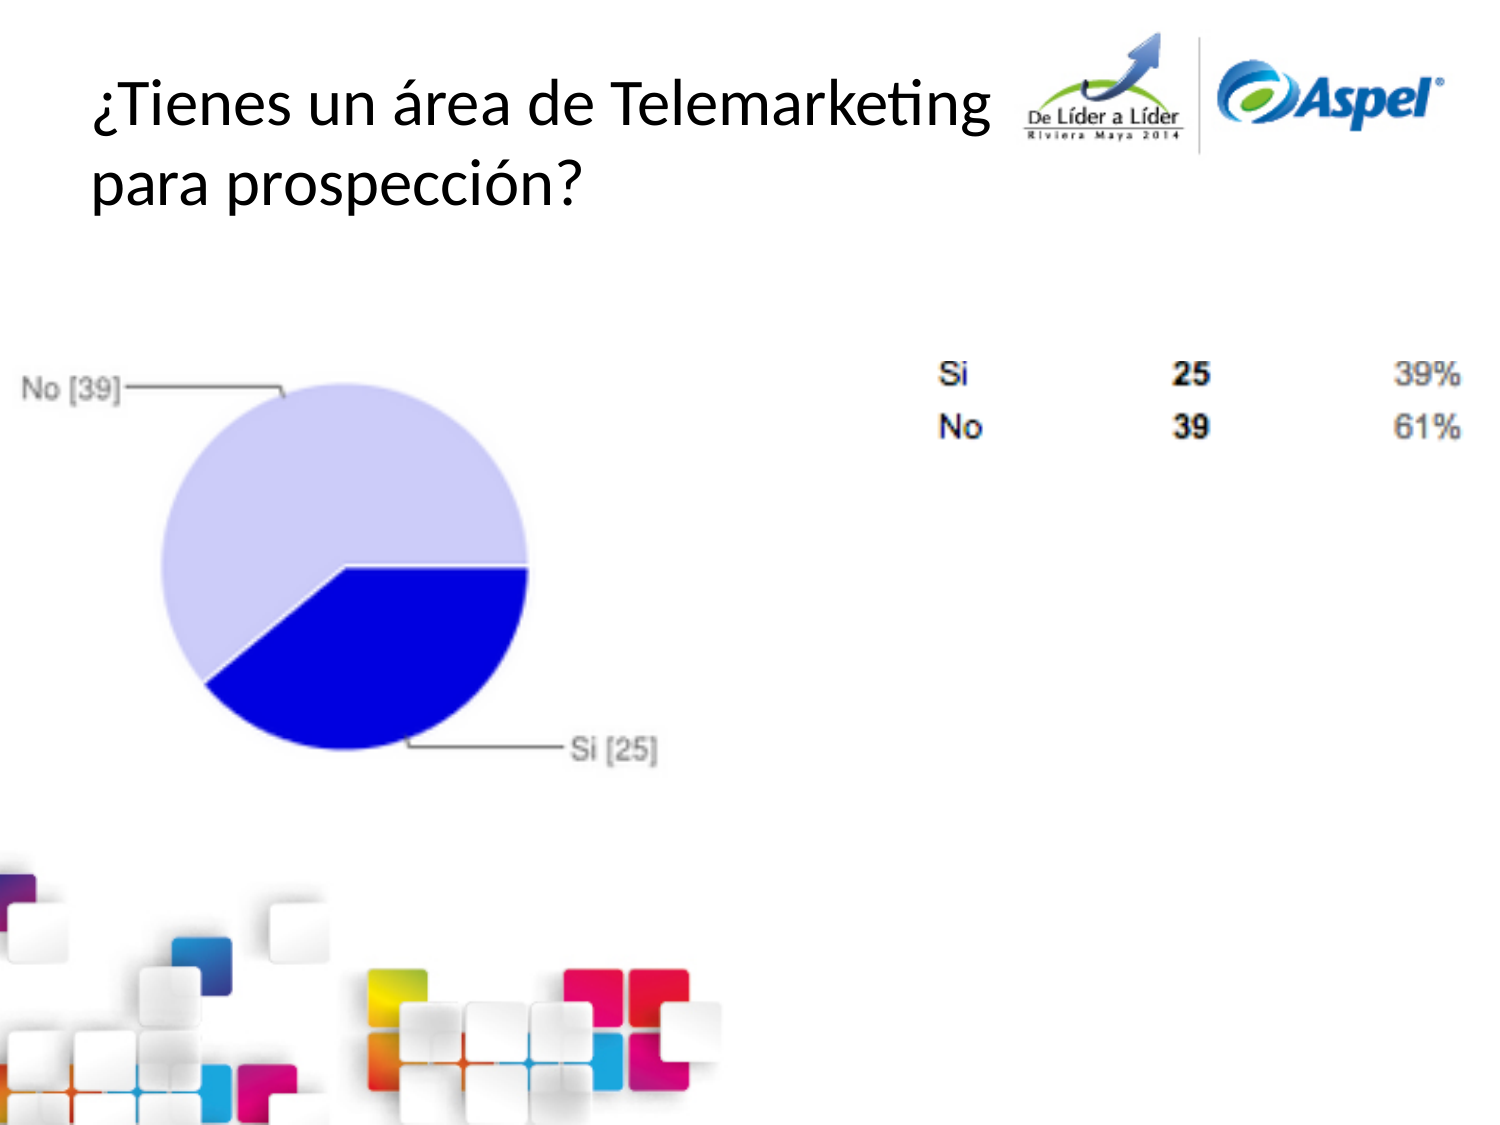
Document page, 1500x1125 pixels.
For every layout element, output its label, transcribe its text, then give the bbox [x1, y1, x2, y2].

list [0, 361, 1500, 1006]
title ¿Tienes un área de Telemarketing para prospección? [75, 45, 1425, 233]
picture [0, 1006, 1500, 1125]
picture [0, 0, 1500, 361]
